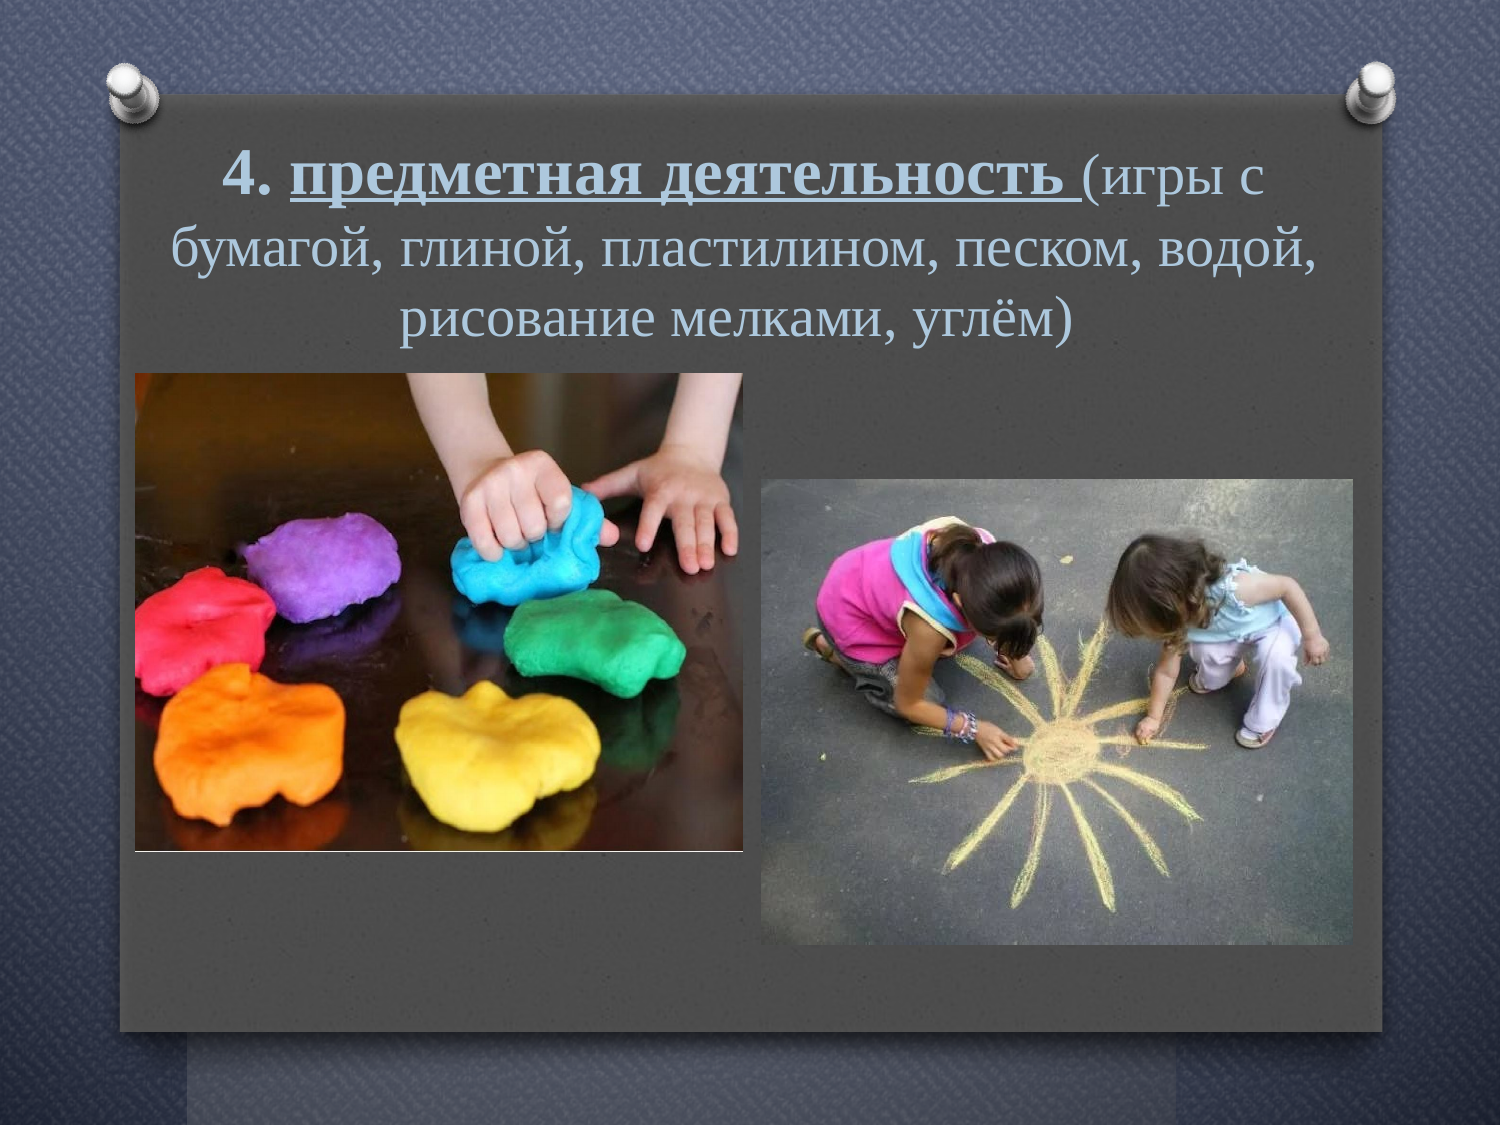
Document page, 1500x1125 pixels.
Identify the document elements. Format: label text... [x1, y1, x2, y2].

title 4. предметная деятельность (игры с бумагой, глиной, пластилином, песком, водой, рисование мелками, углём) [123, 101, 1365, 374]
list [761, 479, 1353, 946]
picture [1317, 35, 1439, 151]
picture [75, 29, 198, 137]
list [135, 373, 743, 853]
